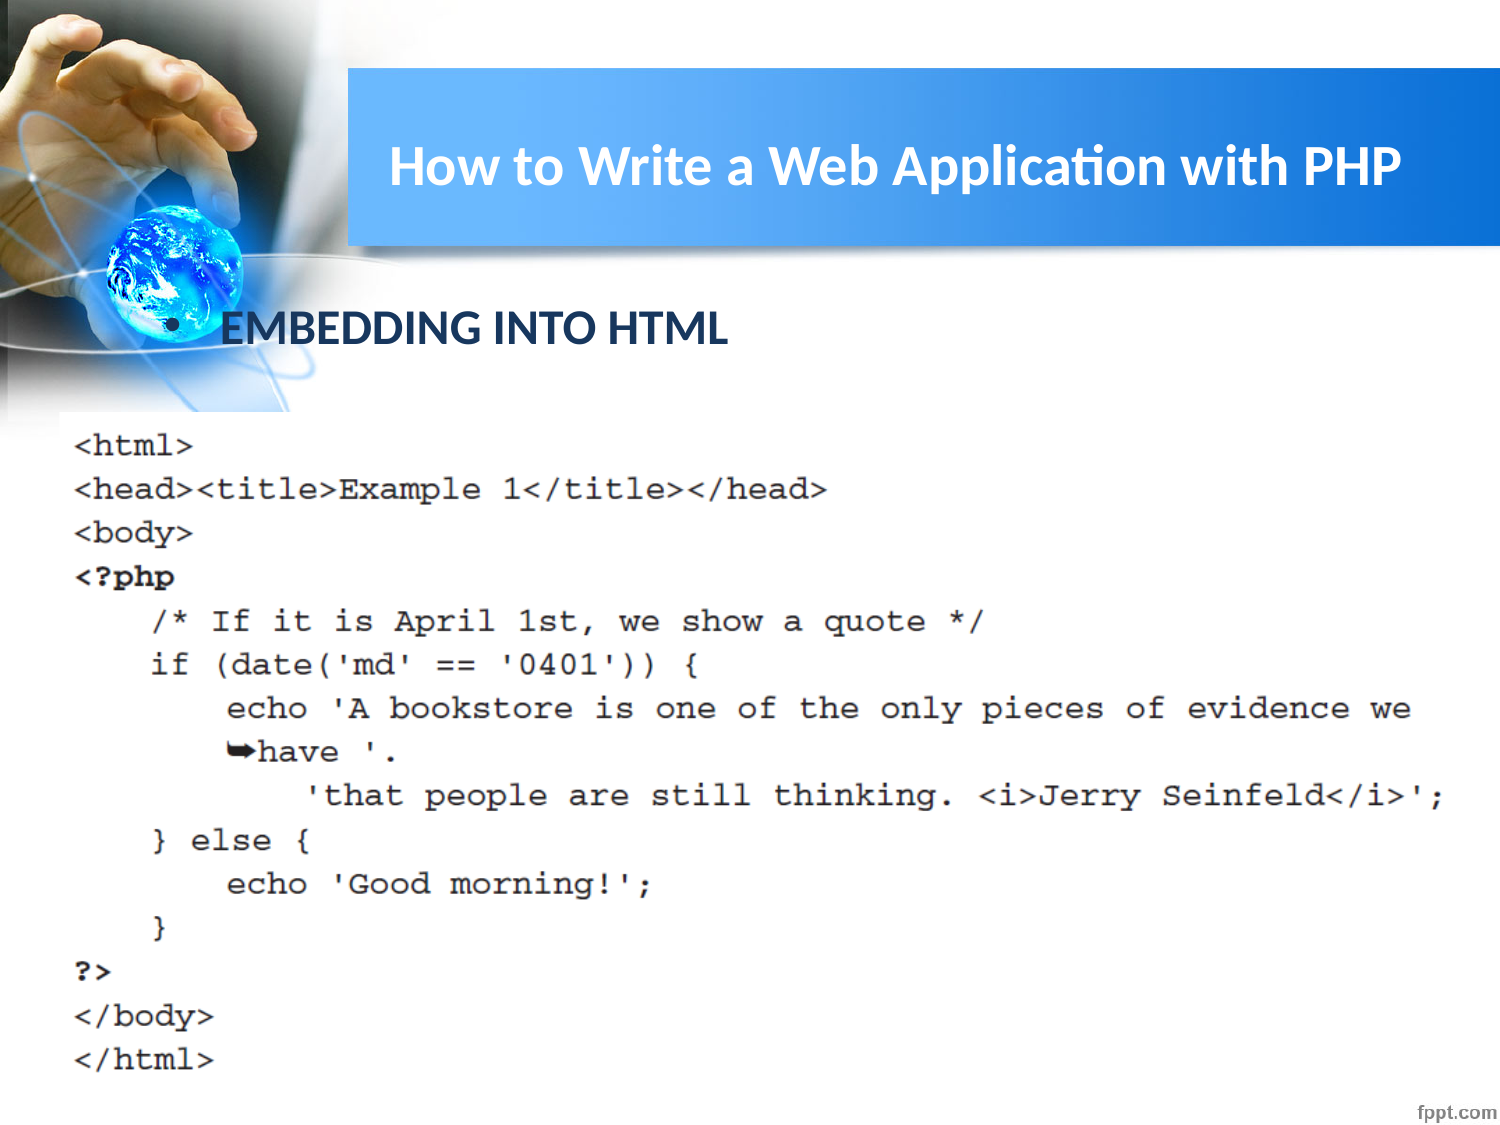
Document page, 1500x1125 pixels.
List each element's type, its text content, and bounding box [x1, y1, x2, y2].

picture [0, 0, 1500, 1125]
title How to Write a Web Application with PHP [374, 111, 1452, 212]
list EMBEDDING INTO HTML [148, 286, 1477, 1039]
